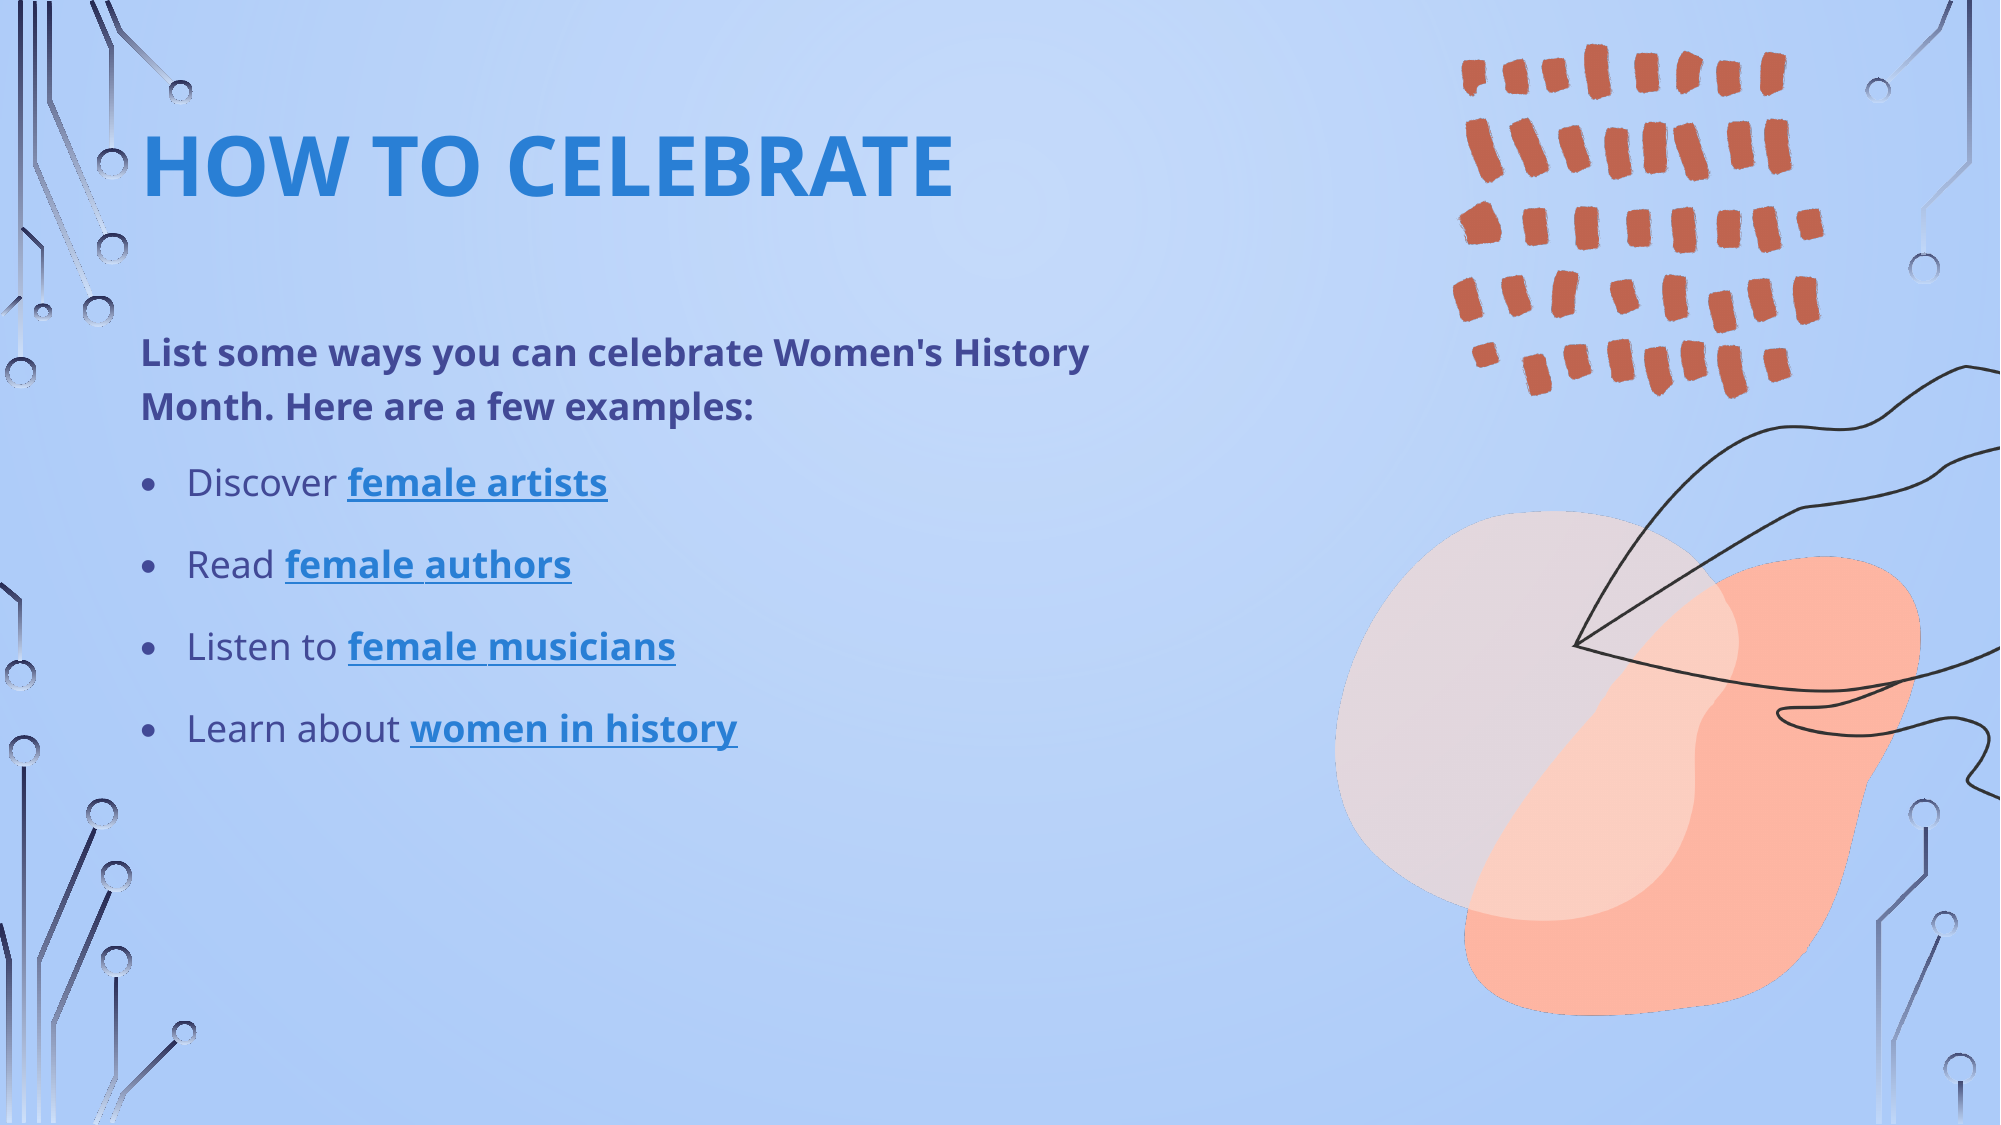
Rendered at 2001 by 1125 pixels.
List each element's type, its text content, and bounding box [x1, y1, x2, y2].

list List some ways you can celebrate Women's History Month. Here are a few examples: Discover female artists Read female authors Listen to female musicians Learn about women in history [125, 313, 1188, 850]
picture [1335, 43, 2000, 1016]
title How to celebrate [125, 117, 1188, 313]
